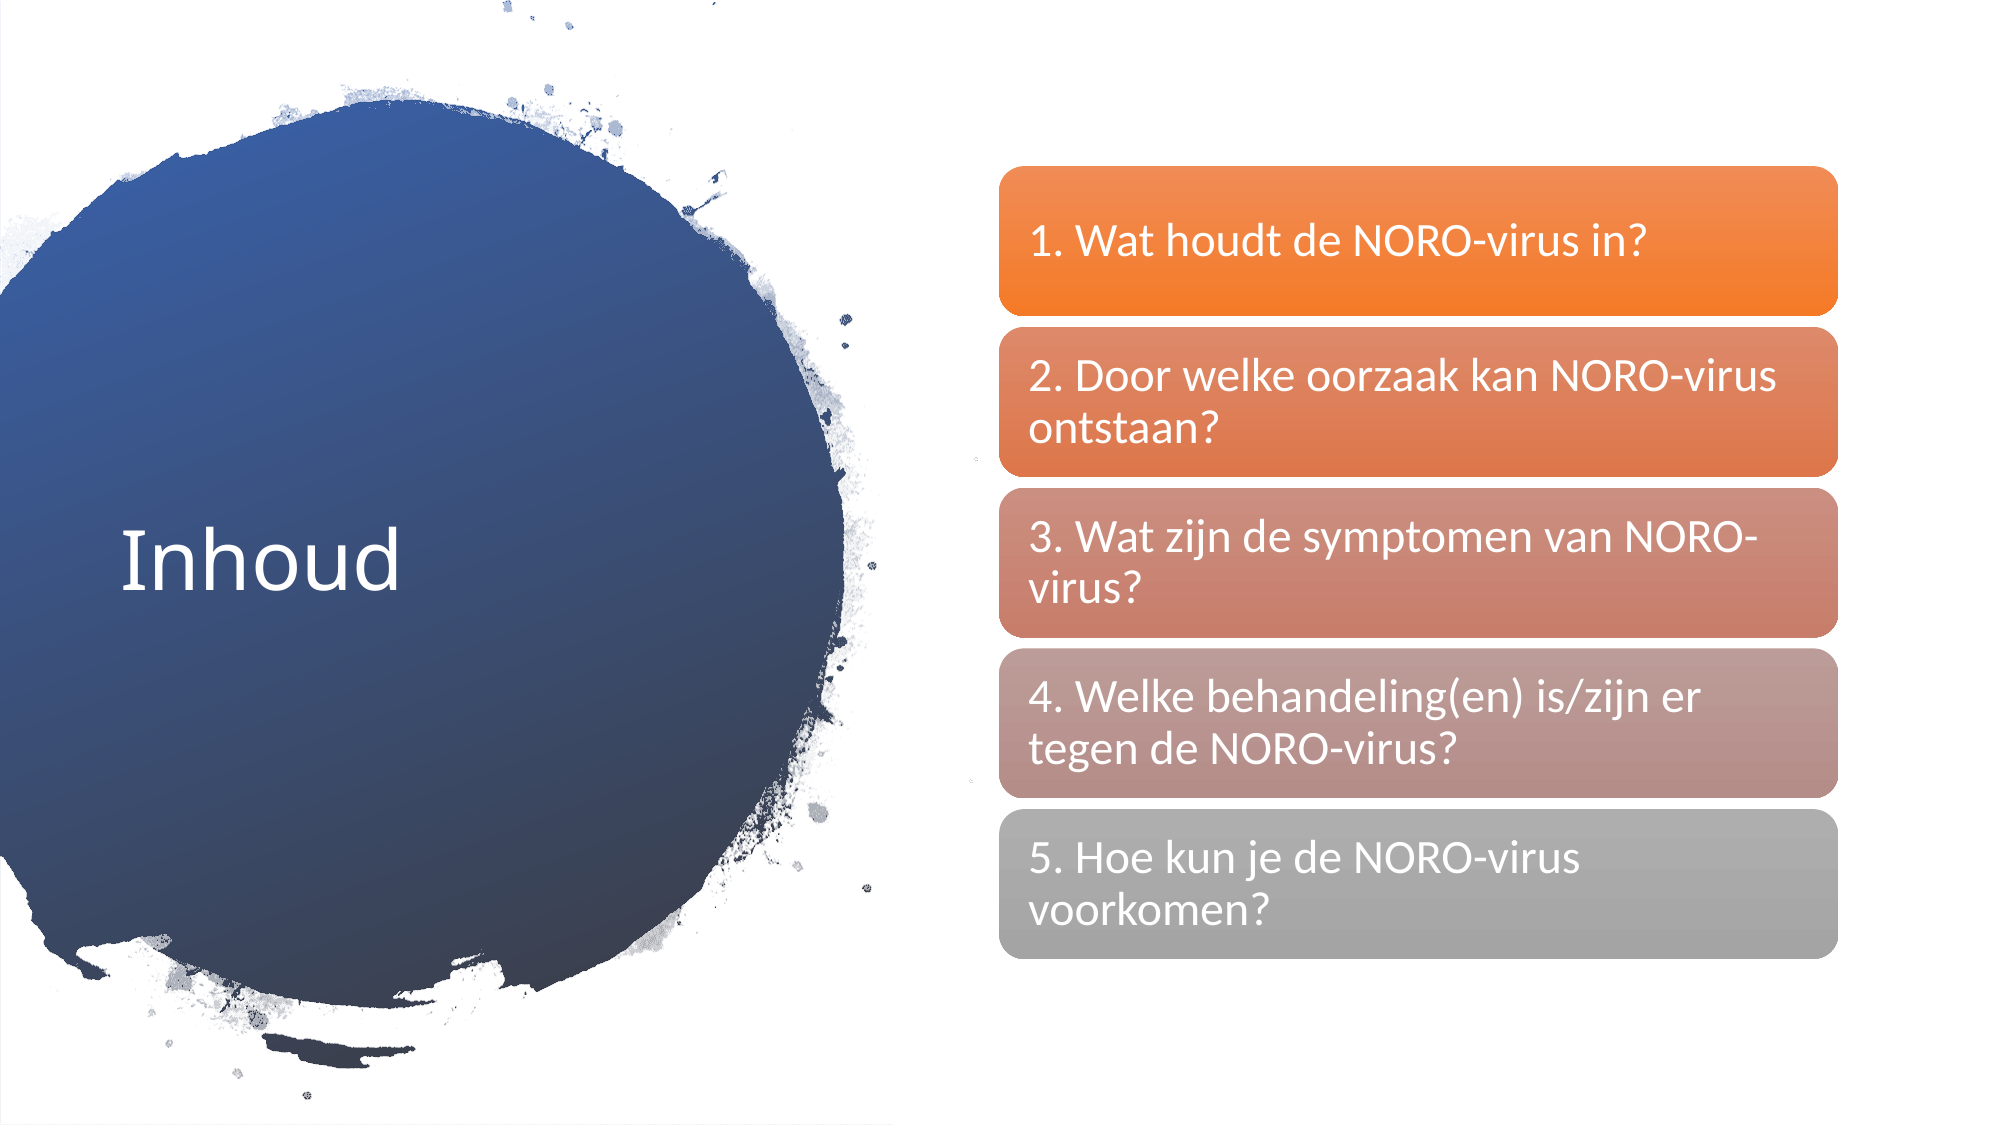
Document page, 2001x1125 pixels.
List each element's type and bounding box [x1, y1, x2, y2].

picture [0, 0, 2000, 1125]
list [999, 156, 1839, 969]
